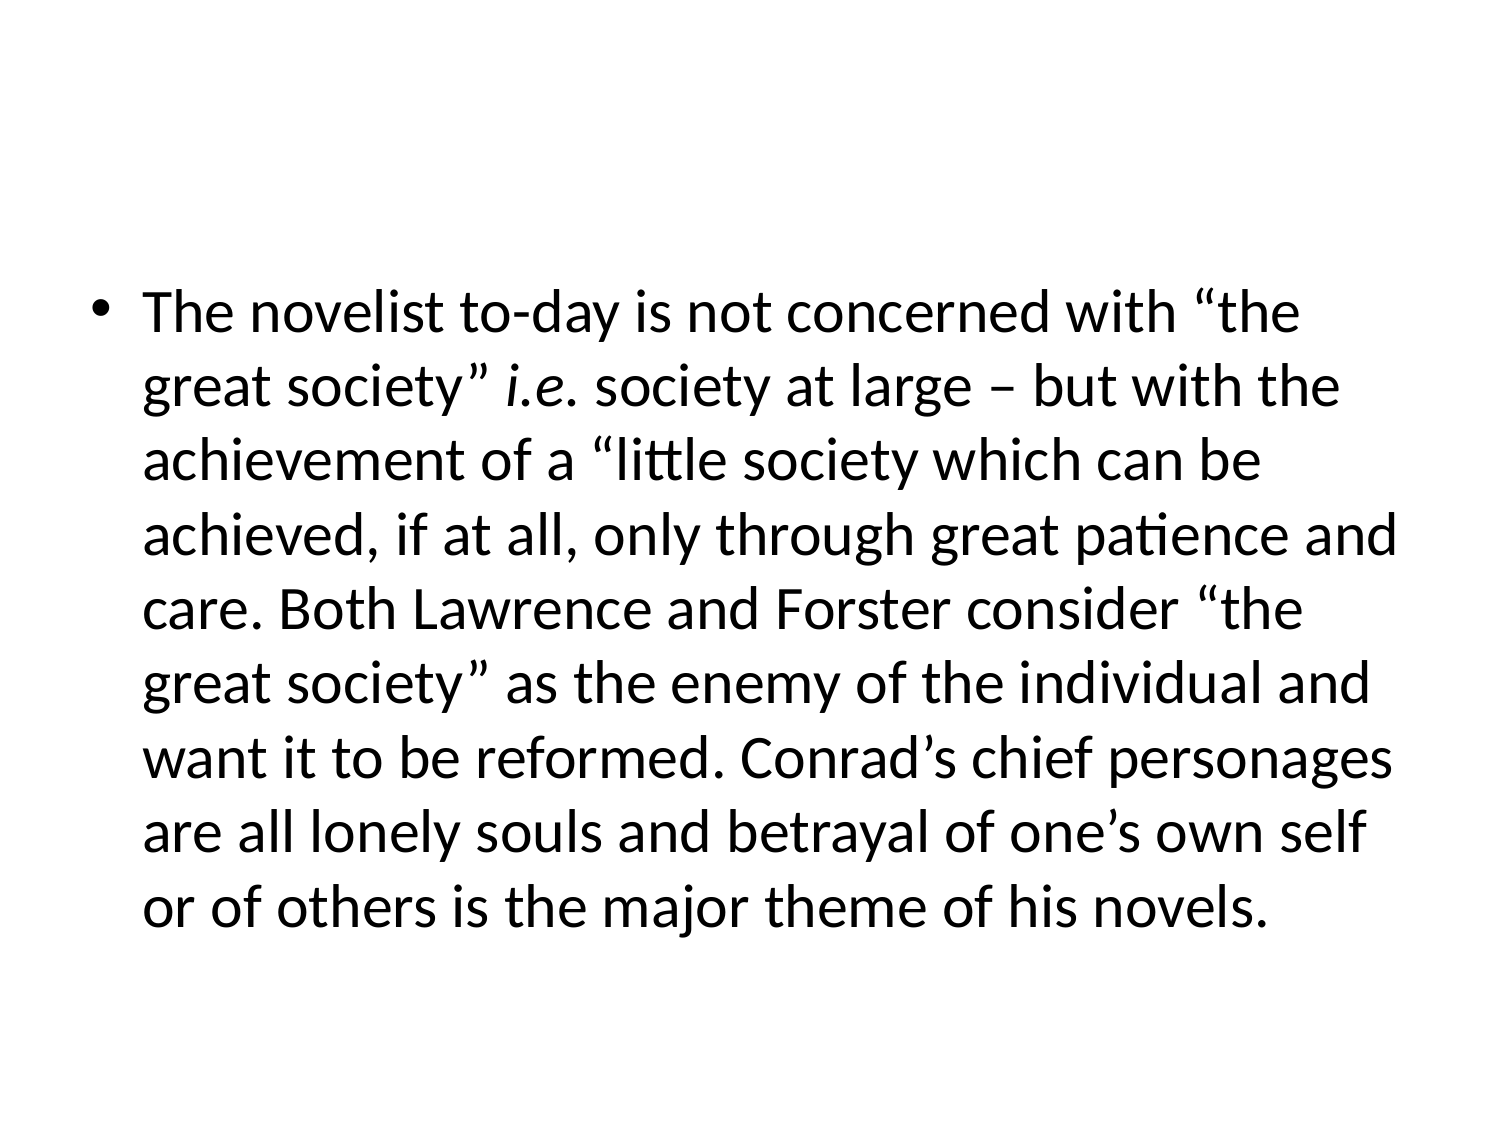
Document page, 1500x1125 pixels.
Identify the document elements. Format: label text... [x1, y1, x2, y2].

list The novelist to-day is not concerned with “the great society” i.e. society at large – but with the achievement of a “little society which can be achieved, if at all, only through great patience and care. Both Lawrence and Forster consider “the great society” as the enemy of the individual and want it to be reformed. Conrad’s chief personages are all lonely souls and betrayal of one’s own self or of others is the major theme of his novels. [75, 262, 1425, 1005]
